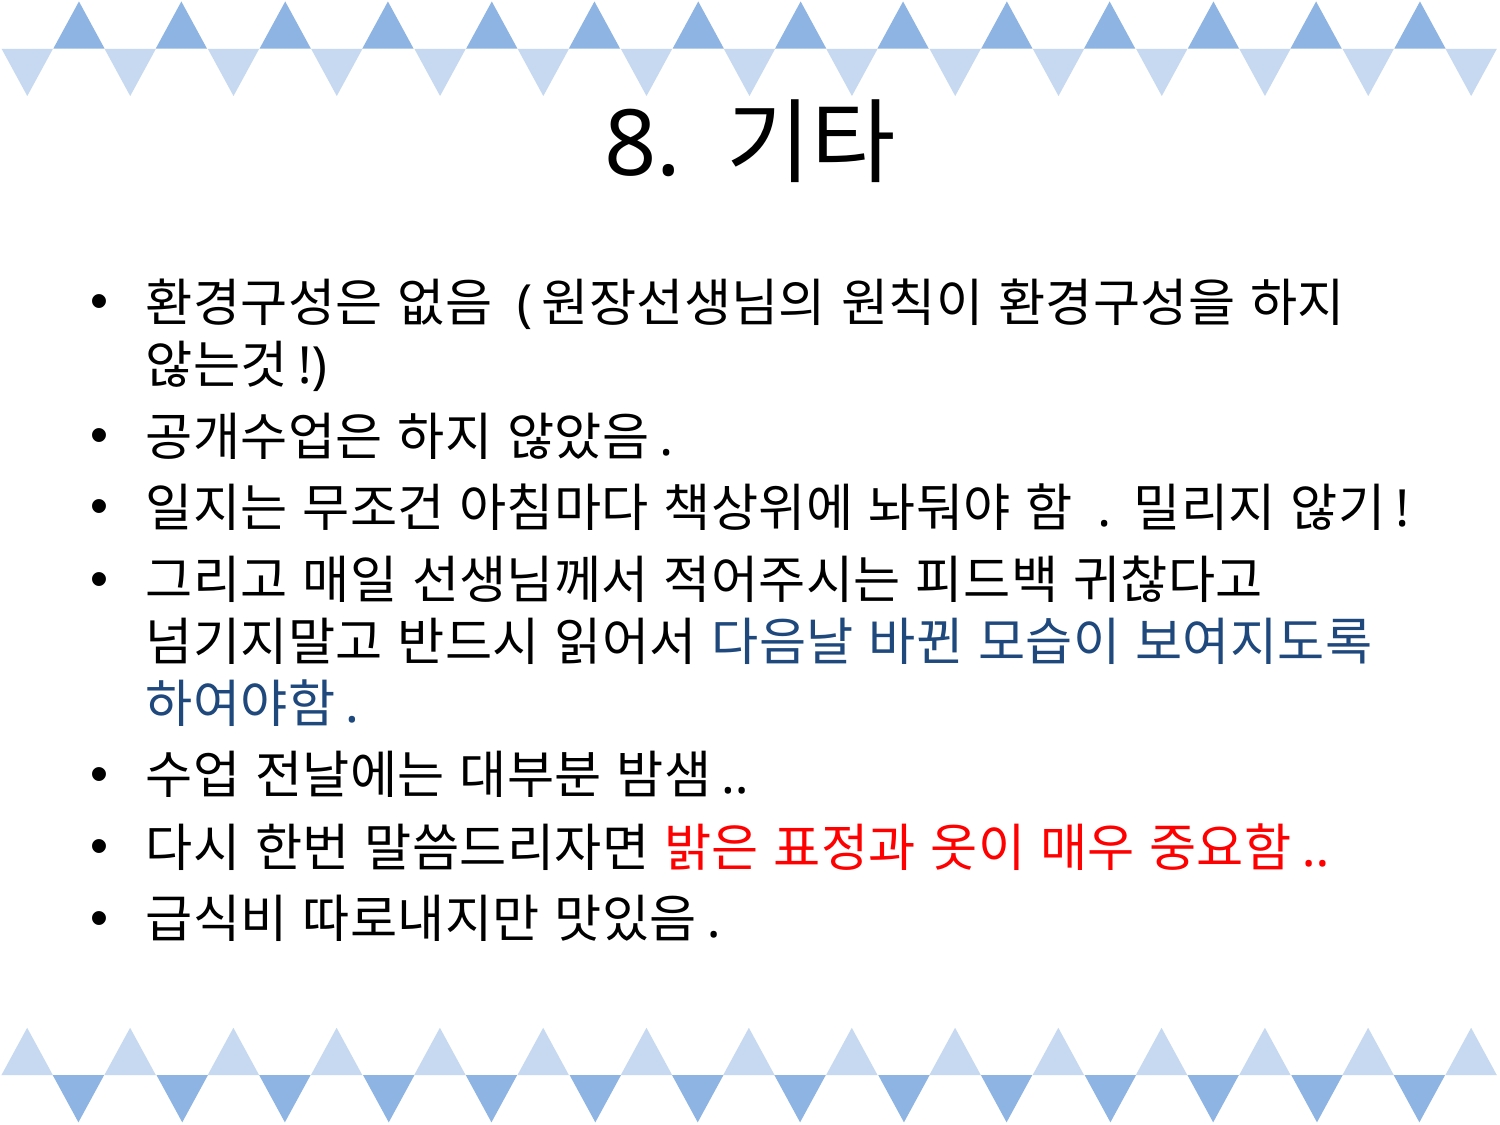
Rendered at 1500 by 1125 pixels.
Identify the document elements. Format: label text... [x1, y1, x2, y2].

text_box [1, 1027, 1498, 1123]
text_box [1, 1, 1498, 97]
list 환경구성은 없음 (원장선생님의 원칙이 환경구성을 하지 않는것!) 공개수업은 하지 않았음. 일지는 무조건 아침마다 책상위에 놔둬야 함 . 밀리지 않기! 그리고 매일 선생님께서 적어주시는 피드백 귀찮다고 넘기지말고 반드시 읽어서 다음날 바뀐 모습이 보여지도록 하여야함. 수업 전날에는 대부분 밤샘.. 다시 한번 말씀드리자면 밝은 표정과 옷이 매우 중요함.. 급식비 따로내지만 맛있음. [75, 262, 1425, 1005]
title 8. 기타 [75, 106, 1425, 233]
